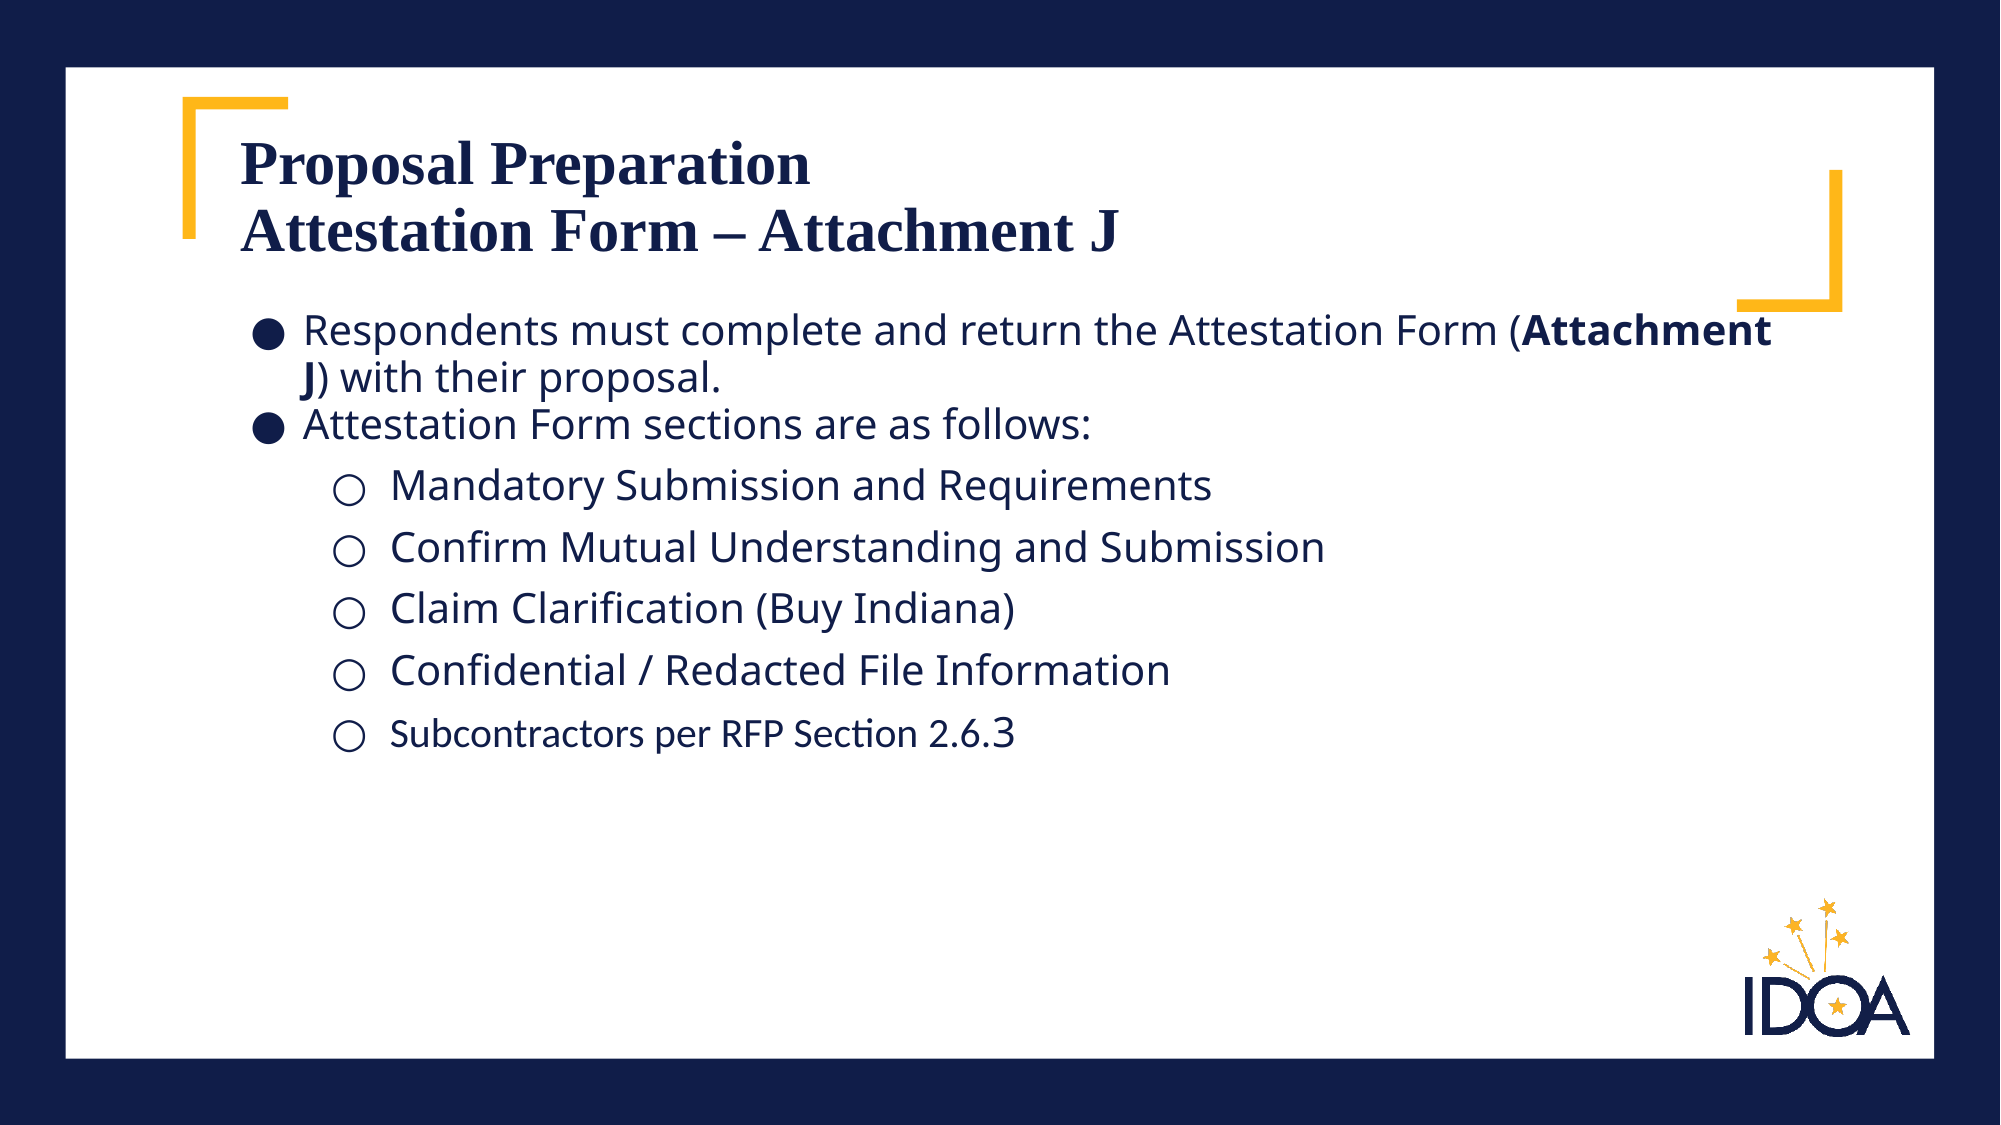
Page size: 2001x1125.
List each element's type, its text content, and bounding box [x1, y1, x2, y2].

picture [1702, 857, 1959, 1114]
list Respondents must complete and return the Attestation Form (Attachment J) with their proposal. Attestation Form sections are as follows: Mandatory Submission and Requirements Confirm Mutual Understanding and Submission Claim Clarification (Buy Indiana) Confidential / Redacted File Information Subcontractors per RFP Section 2.6.3 [225, 299, 1800, 934]
title Proposal Preparation Attestation Form – Attachment J [225, 123, 1800, 260]
